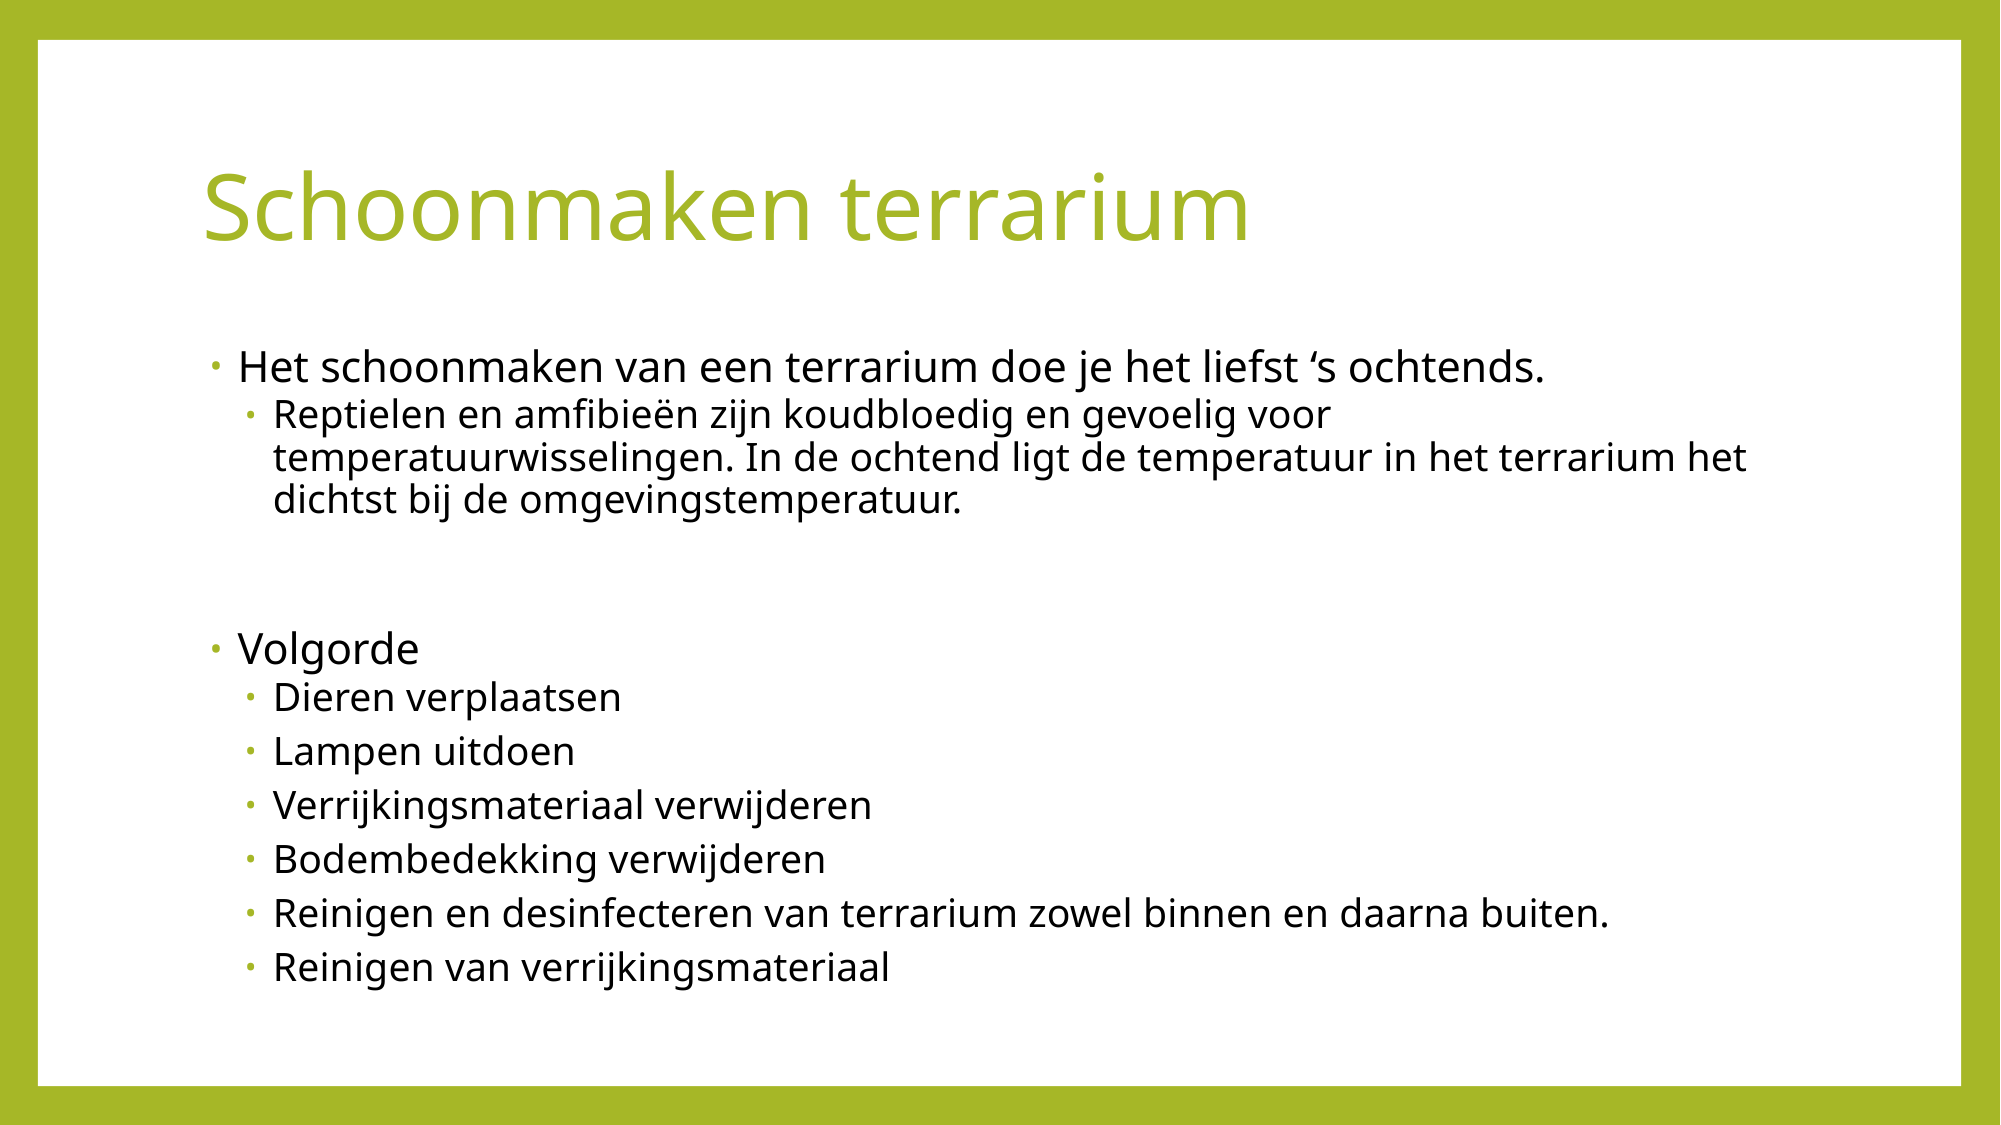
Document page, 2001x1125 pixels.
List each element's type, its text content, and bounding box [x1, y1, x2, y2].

list Het schoonmaken van een terrarium doe je het liefst ‘s ochtends. Reptielen en amfibieën zijn koudbloedig en gevoelig voor temperatuurwisselingen. In de ochtend ligt de temperatuur in het terrarium het dichtst bij de omgevingstemperatuur. Volgorde Dieren verplaatsen Lampen uitdoen Verrijkingsmateriaal verwijderen Bodembedekking verwijderen Reinigen en desinfecteren van terrarium zowel binnen en daarna buiten. Reinigen van verrijkingsmateriaal [187, 337, 1808, 1000]
title Schoonmaken terrarium [187, 99, 1808, 323]
